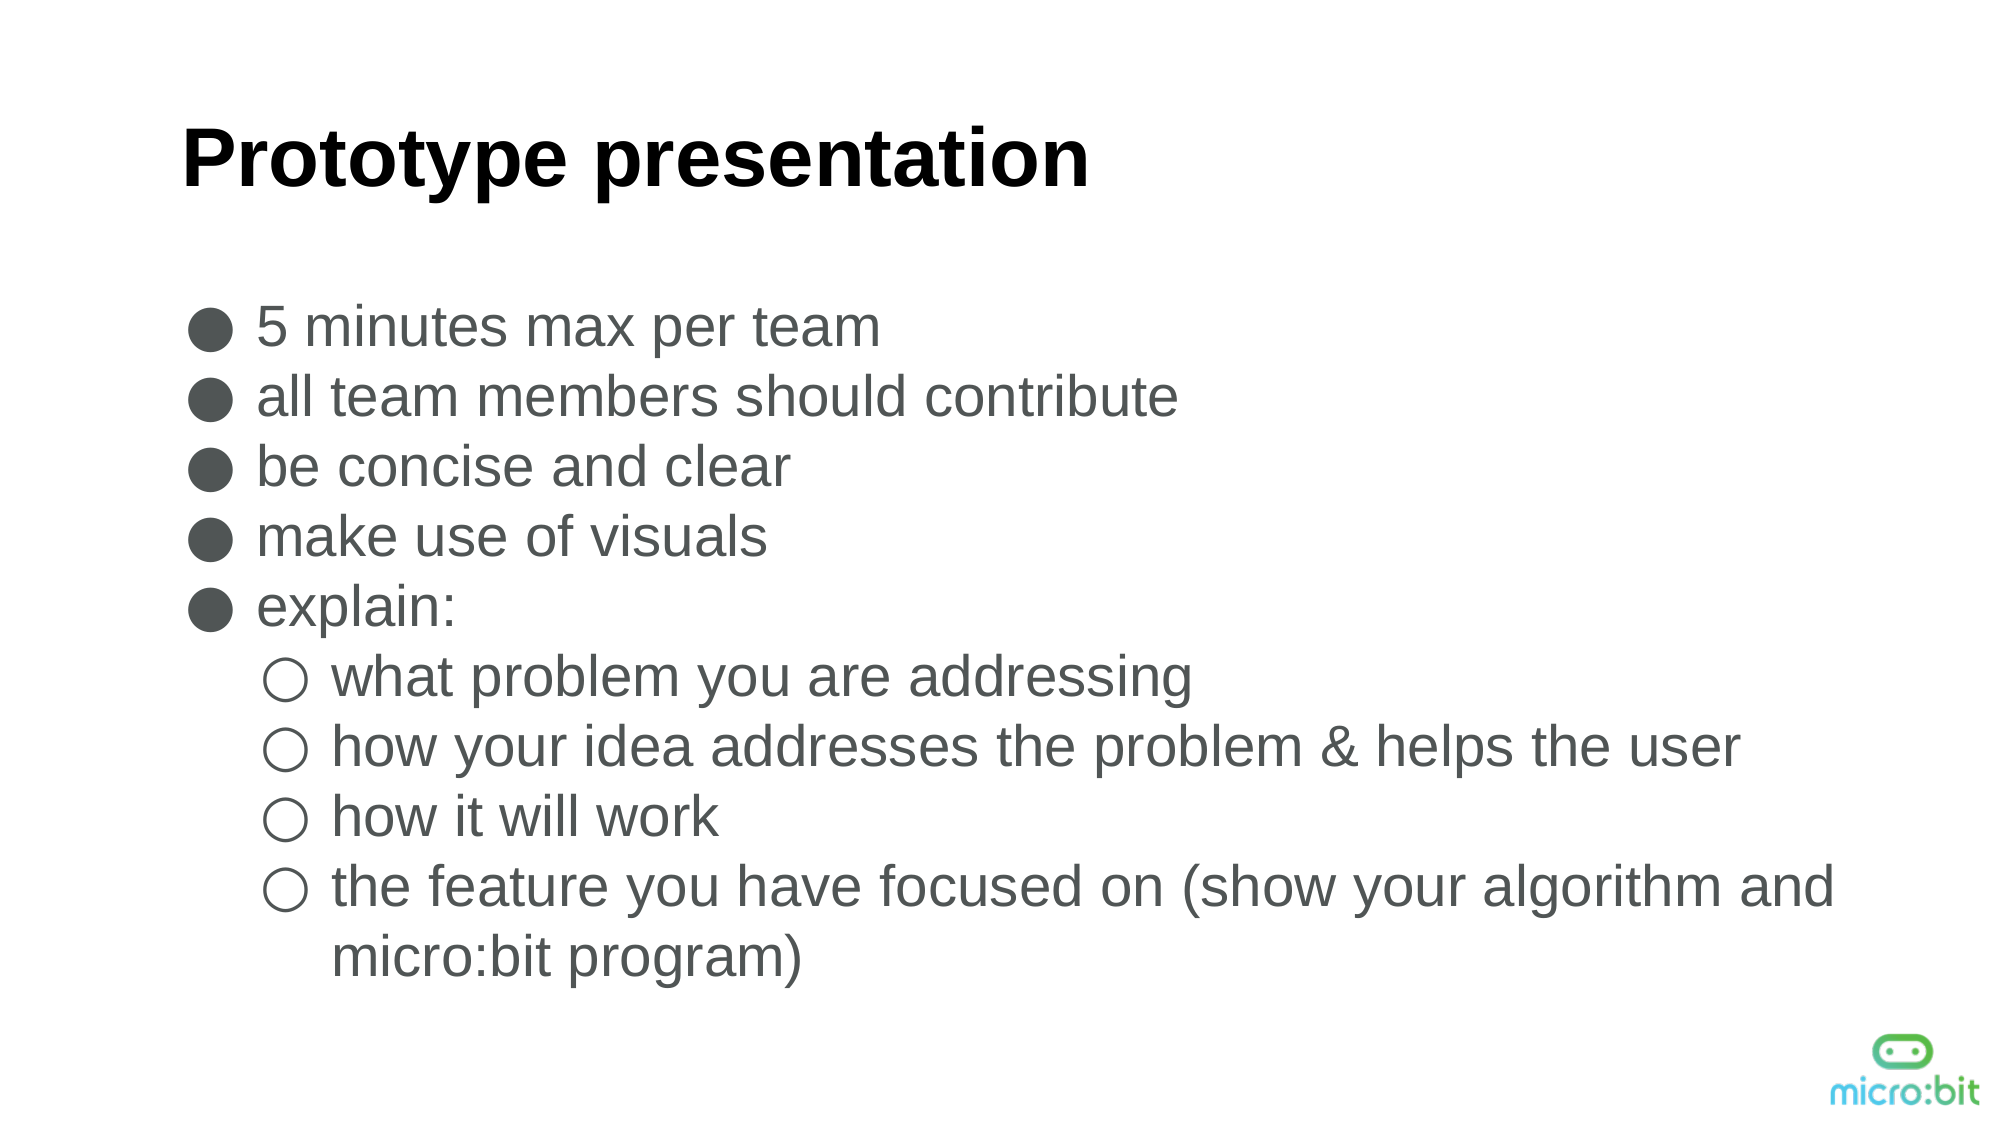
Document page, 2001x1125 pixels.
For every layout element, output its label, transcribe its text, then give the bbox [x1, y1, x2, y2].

text_box Prototype presentation 5 minutes max per team all team members should contribute be concise and clear make use of visuals explain: what problem you are addressing how your idea addresses the problem & helps the user how it will work the feature you have focused on (show your algorithm and micro:bit program) [165, 10, 1952, 834]
picture [1830, 1029, 1980, 1106]
